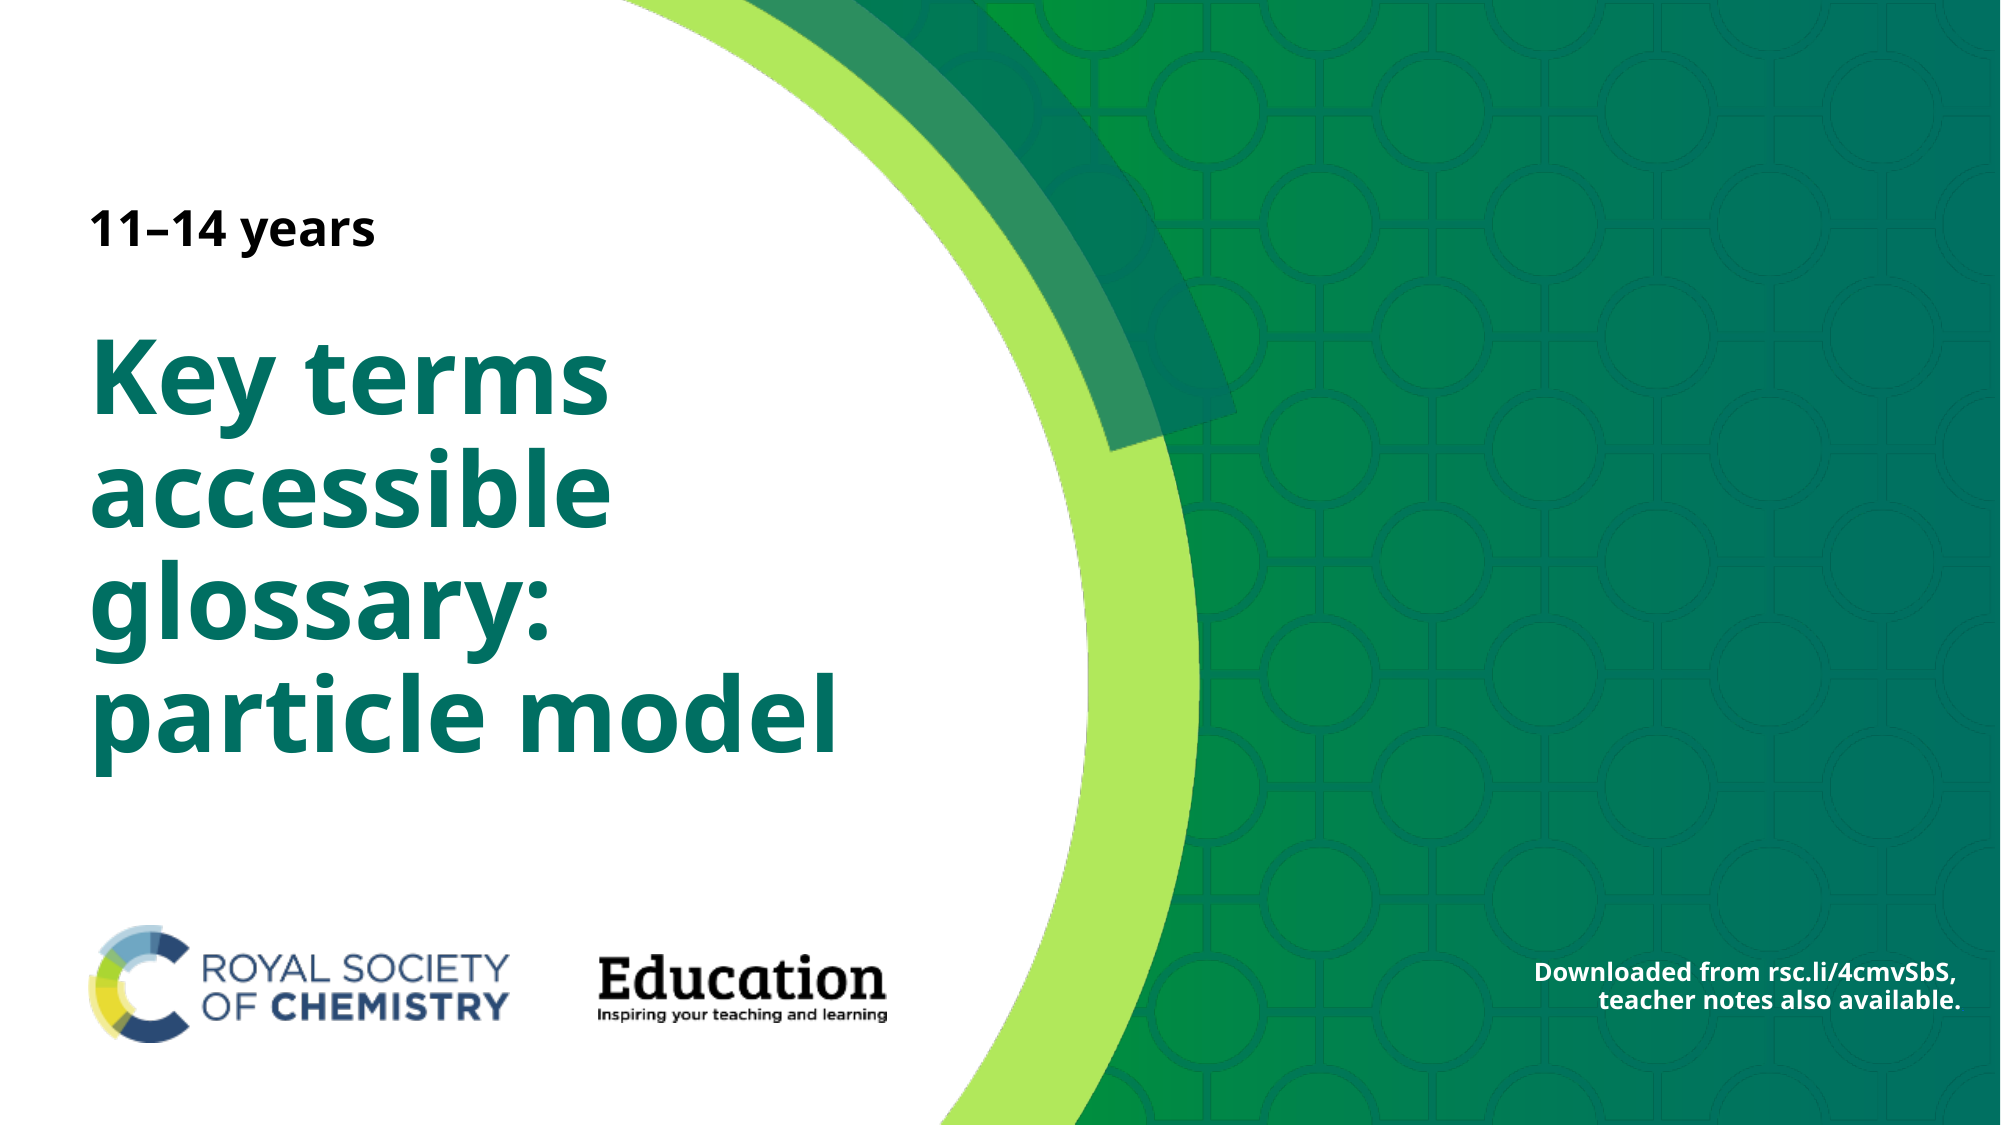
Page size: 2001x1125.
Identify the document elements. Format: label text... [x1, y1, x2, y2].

picture [0, 0, 2001, 1125]
title Key terms accessible glossary: particle model [88, 324, 945, 790]
text_box 11–14 years [88, 203, 945, 259]
